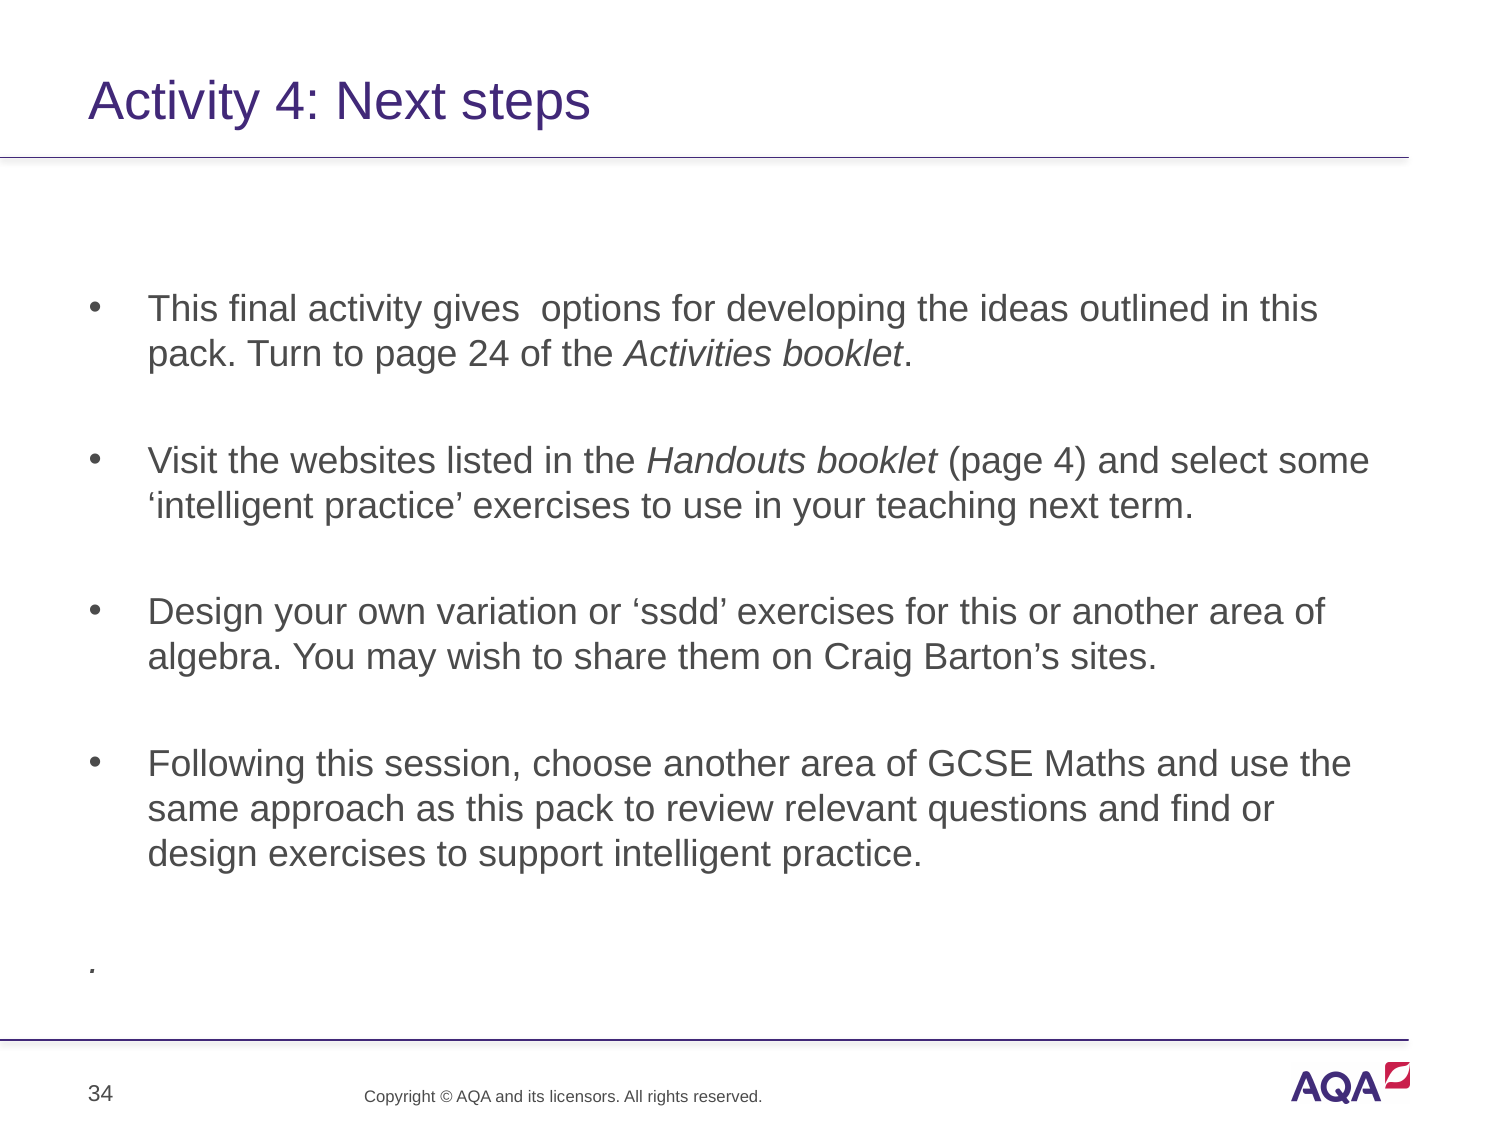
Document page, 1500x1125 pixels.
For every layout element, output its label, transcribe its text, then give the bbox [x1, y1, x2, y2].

list This final activity gives options for developing the ideas outlined in this pack. Turn to page 24 of the Activities booklet. Visit the websites listed in the Handouts booklet (page 4) and select some ‘intelligent practice’ exercises to use in your teaching next term. Design your own variation or ‘ssdd’ exercises for this or another area of algebra. You may wish to share them on Craig Barton’s sites. Following this session, choose another area of GCSE Maths and use the same approach as this pack to review relevant questions and find or design exercises to support intelligent practice. . [88, 284, 1409, 1007]
title Activity 4: Next steps [88, 72, 1409, 144]
picture [1291, 1062, 1410, 1104]
footer Copyright © AQA and its licensors. All rights reserved. [324, 1084, 764, 1124]
slide_number 34 [72, 1062, 188, 1123]
